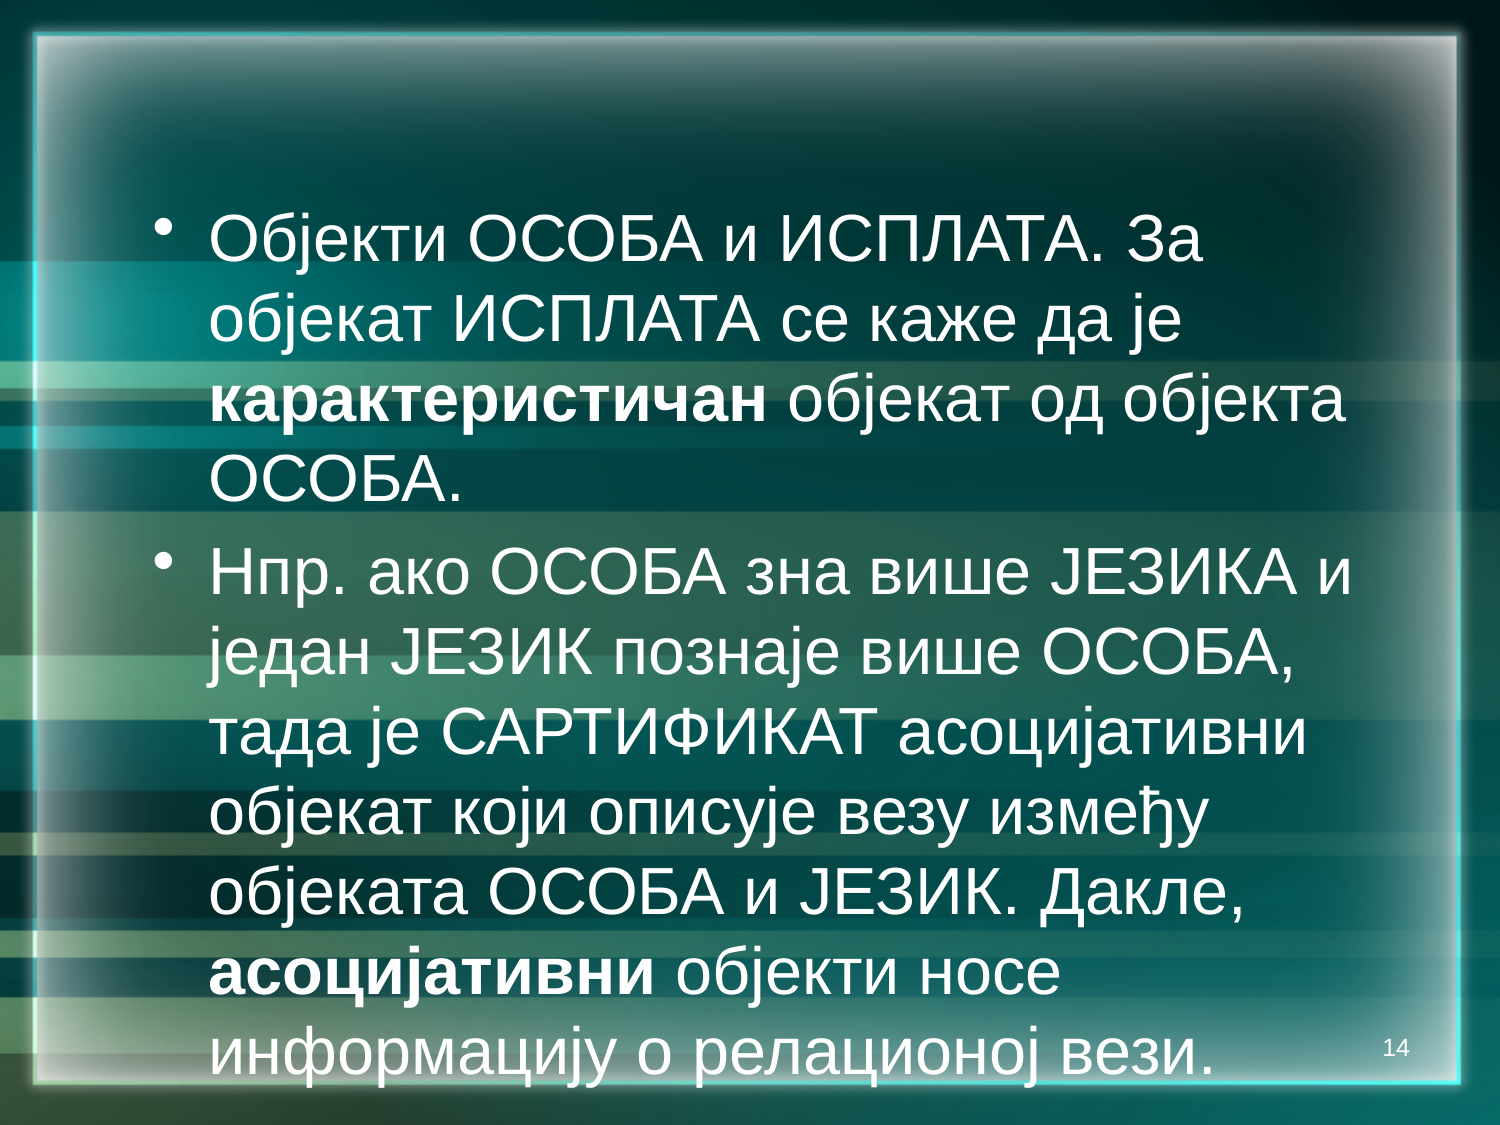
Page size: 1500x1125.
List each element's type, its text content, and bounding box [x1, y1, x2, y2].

list Објекти ОСОБА и ИСПЛАТА. За објекат ИСПЛАТА се каже да је карактеристичан објекат од објекта ОСОБА. Нпр. ако ОСОБА зна више ЈЕЗИКА и један ЈЕЗИК познаје више ОСОБА, тада је САРТИФИКАТ асоцијативни објекат који описује везу између објеката ОСОБА и ЈЕЗИК. Дакле, асоцијативни објекти носе информацију о релационој вези. [137, 187, 1413, 956]
text_box 14 [1074, 1024, 1425, 1088]
picture [0, 0, 1500, 1125]
